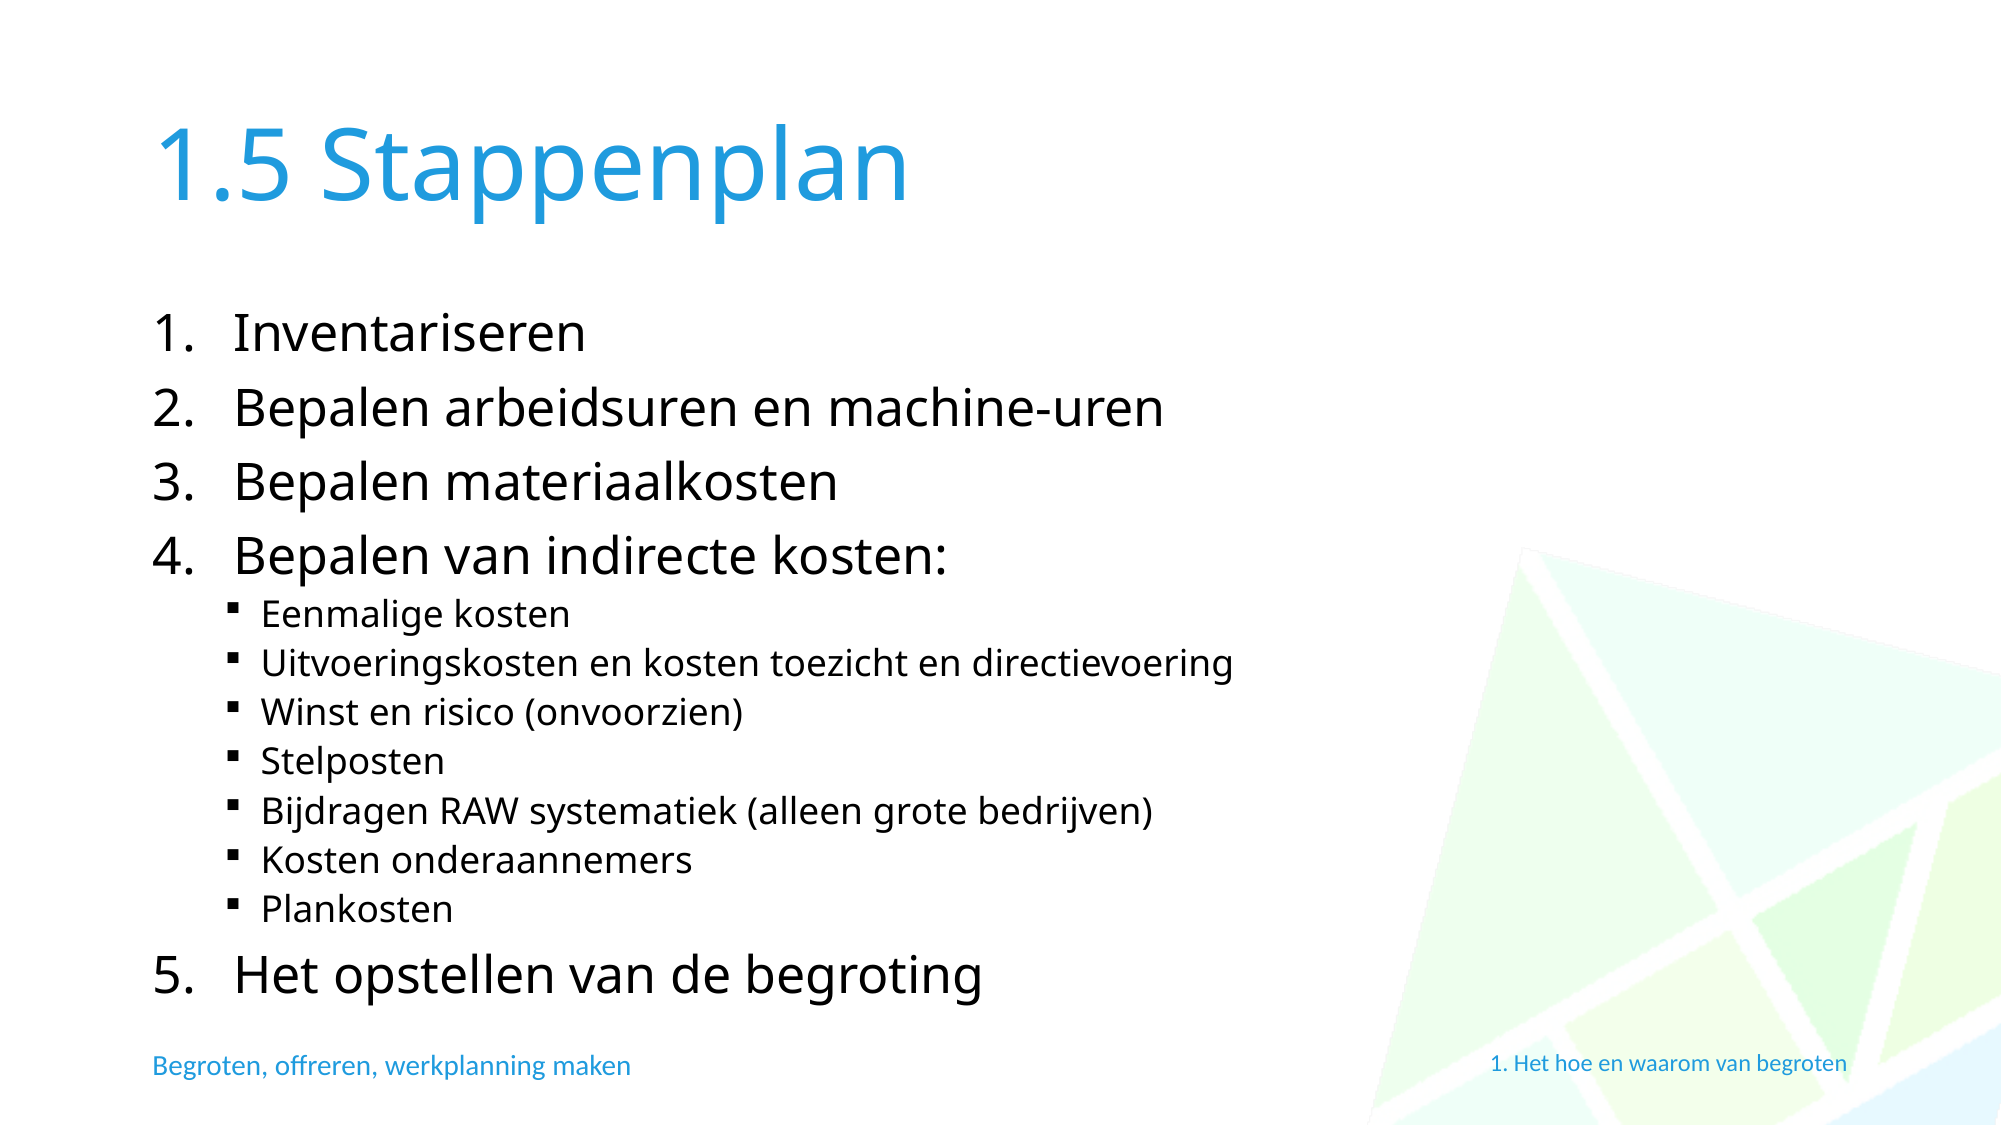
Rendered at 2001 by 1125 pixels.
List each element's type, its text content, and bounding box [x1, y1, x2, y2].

list 1. Het hoe en waarom van begroten [1412, 1042, 1863, 1103]
title 1.5 Stappenplan [137, 59, 1863, 278]
list Begroten, offreren, werkplanning maken [137, 1042, 695, 1103]
list Inventariseren Bepalen arbeidsuren en machine-uren Bepalen materiaalkosten Bepalen van indirecte kosten: Eenmalige kosten Uitvoeringskosten en kosten toezicht en directievoering Winst en risico (onvoorzien) Stelposten Bijdragen RAW systematiek (alleen grote bedrijven) Kosten onderaannemers Plankosten Het opstellen van de begroting [137, 299, 1863, 1014]
